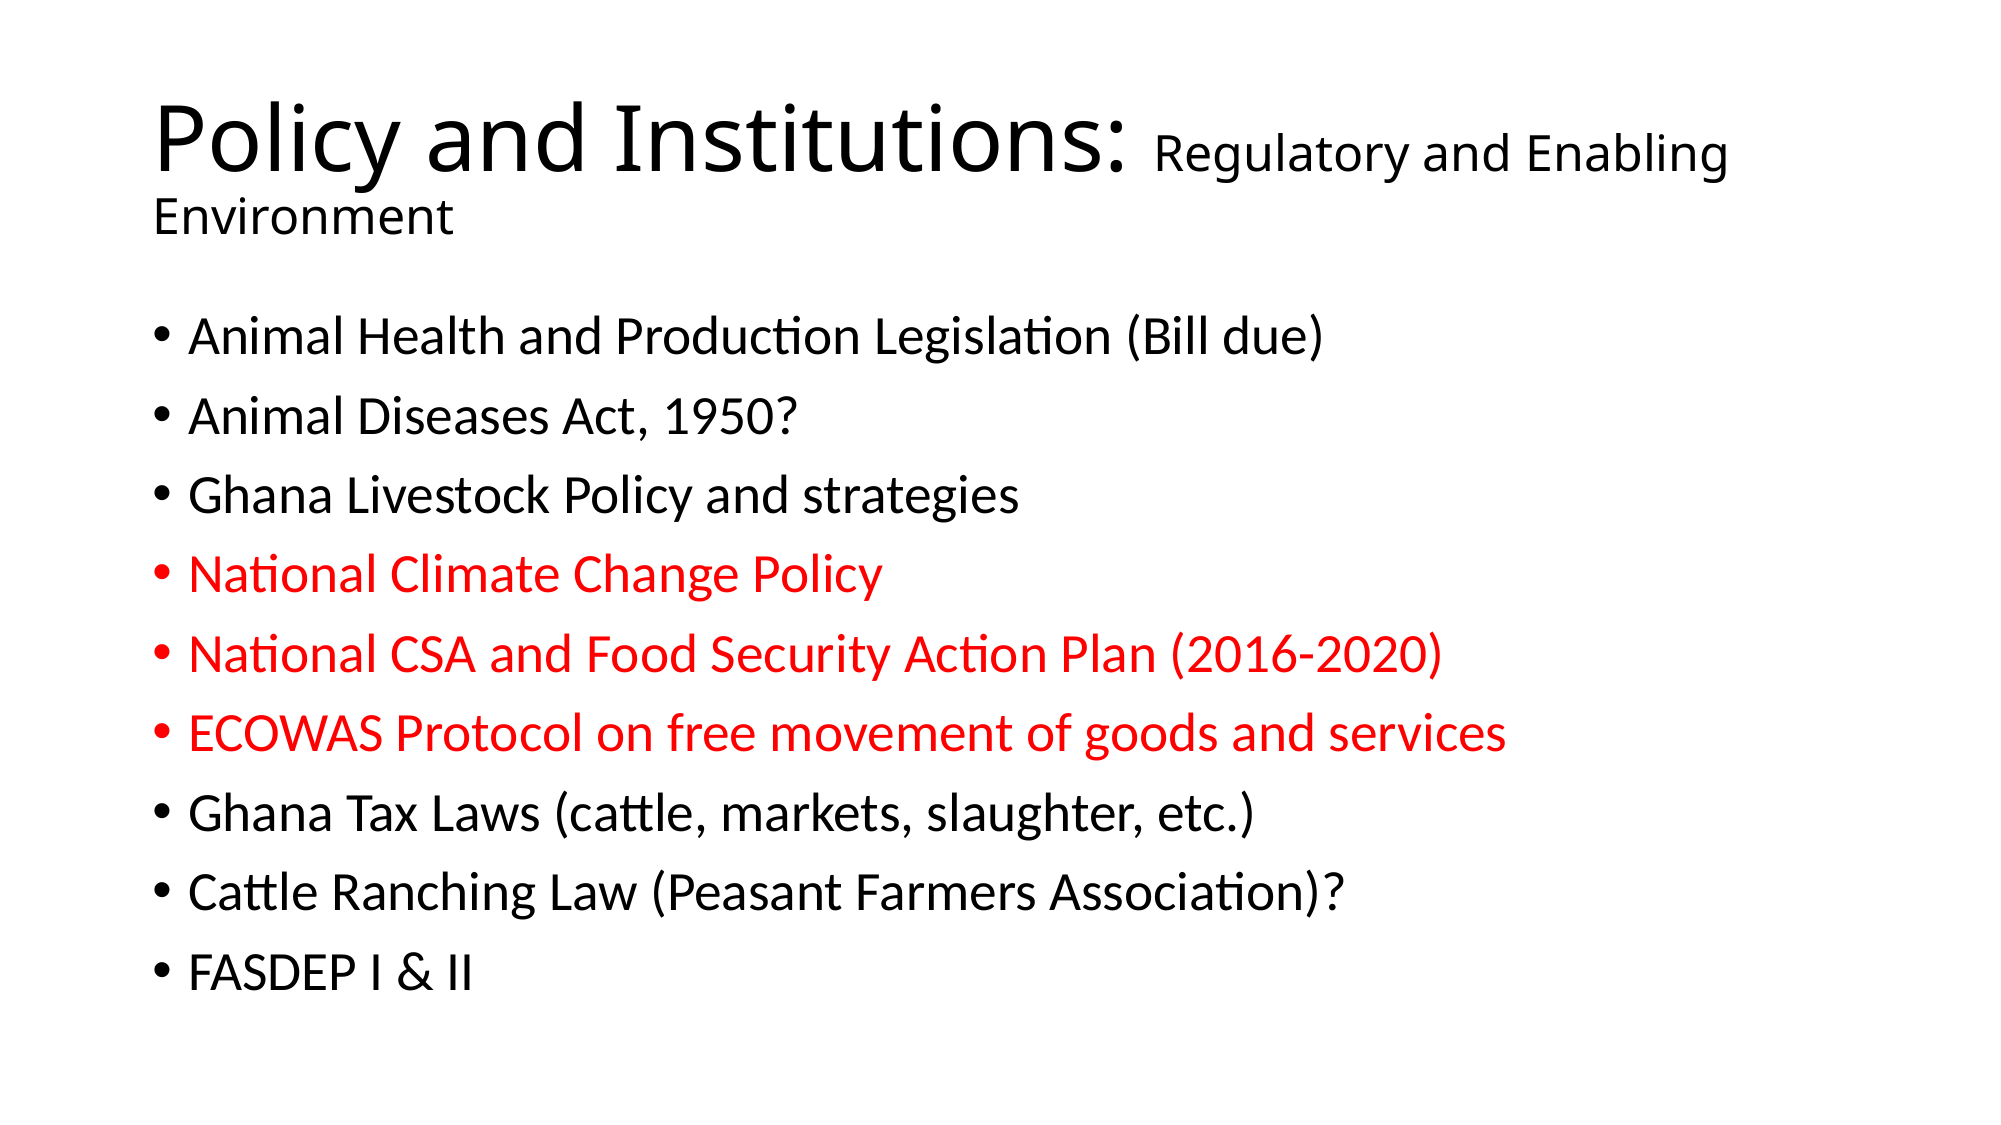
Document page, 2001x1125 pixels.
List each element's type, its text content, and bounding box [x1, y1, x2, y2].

list Animal Health and Production Legislation (Bill due) Animal Diseases Act, 1950? Ghana Livestock Policy and strategies National Climate Change Policy National CSA and Food Security Action Plan (2016-2020) ECOWAS Protocol on free movement of goods and services Ghana Tax Laws (cattle, markets, slaughter, etc.) Cattle Ranching Law (Peasant Farmers Association)? FASDEP I & II [137, 299, 1863, 1014]
title Policy and Institutions: Regulatory and Enabling Environment [137, 59, 1863, 278]
